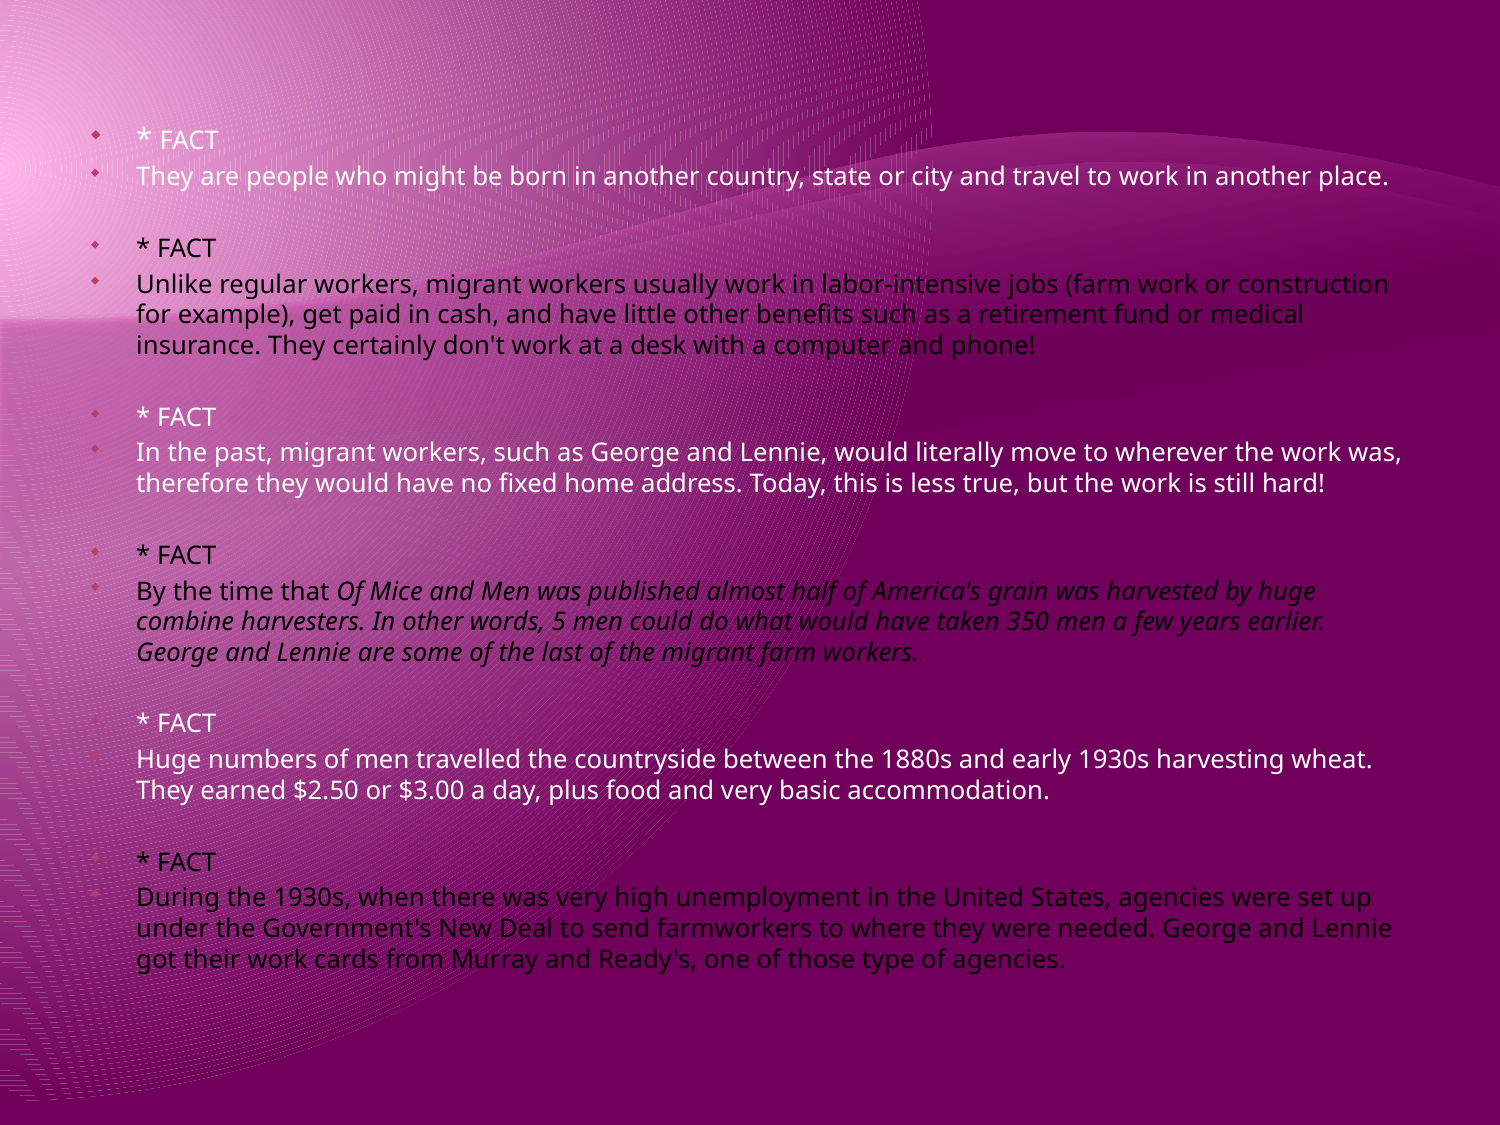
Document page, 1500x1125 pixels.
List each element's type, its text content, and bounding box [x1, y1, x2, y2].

list * FACT They are people who might be born in another country, state or city and travel to work in another place. * FACT Unlike regular workers, migrant workers usually work in labor-intensive jobs (farm work or construction for example), get paid in cash, and have little other benefits such as a retirement fund or medical insurance. They certainly don't work at a desk with a computer and phone! * FACT In the past, migrant workers, such as George and Lennie, would literally move to wherever the work was, therefore they would have no fixed home address. Today, this is less true, but the work is still hard! * FACT By the time that Of Mice and Men was published almost half of America's grain was harvested by huge combine harvesters. In other words, 5 men could do what would have taken 350 men a few years earlier. George and Lennie are some of the last of the migrant farm workers. * FACT Huge numbers of men travelled the countryside between the 1880s and early 1930s harvesting wheat. They earned $2.50 or $3.00 a day, plus food and very basic accommodation. * FACT During the 1930s, when there was very high unemployment in the United States, agencies were set up under the Government's New Deal to send farmworkers to where they were needed. George and Lennie got their work cards from Murray and Ready's, one of those type of agencies. [75, 112, 1425, 1075]
